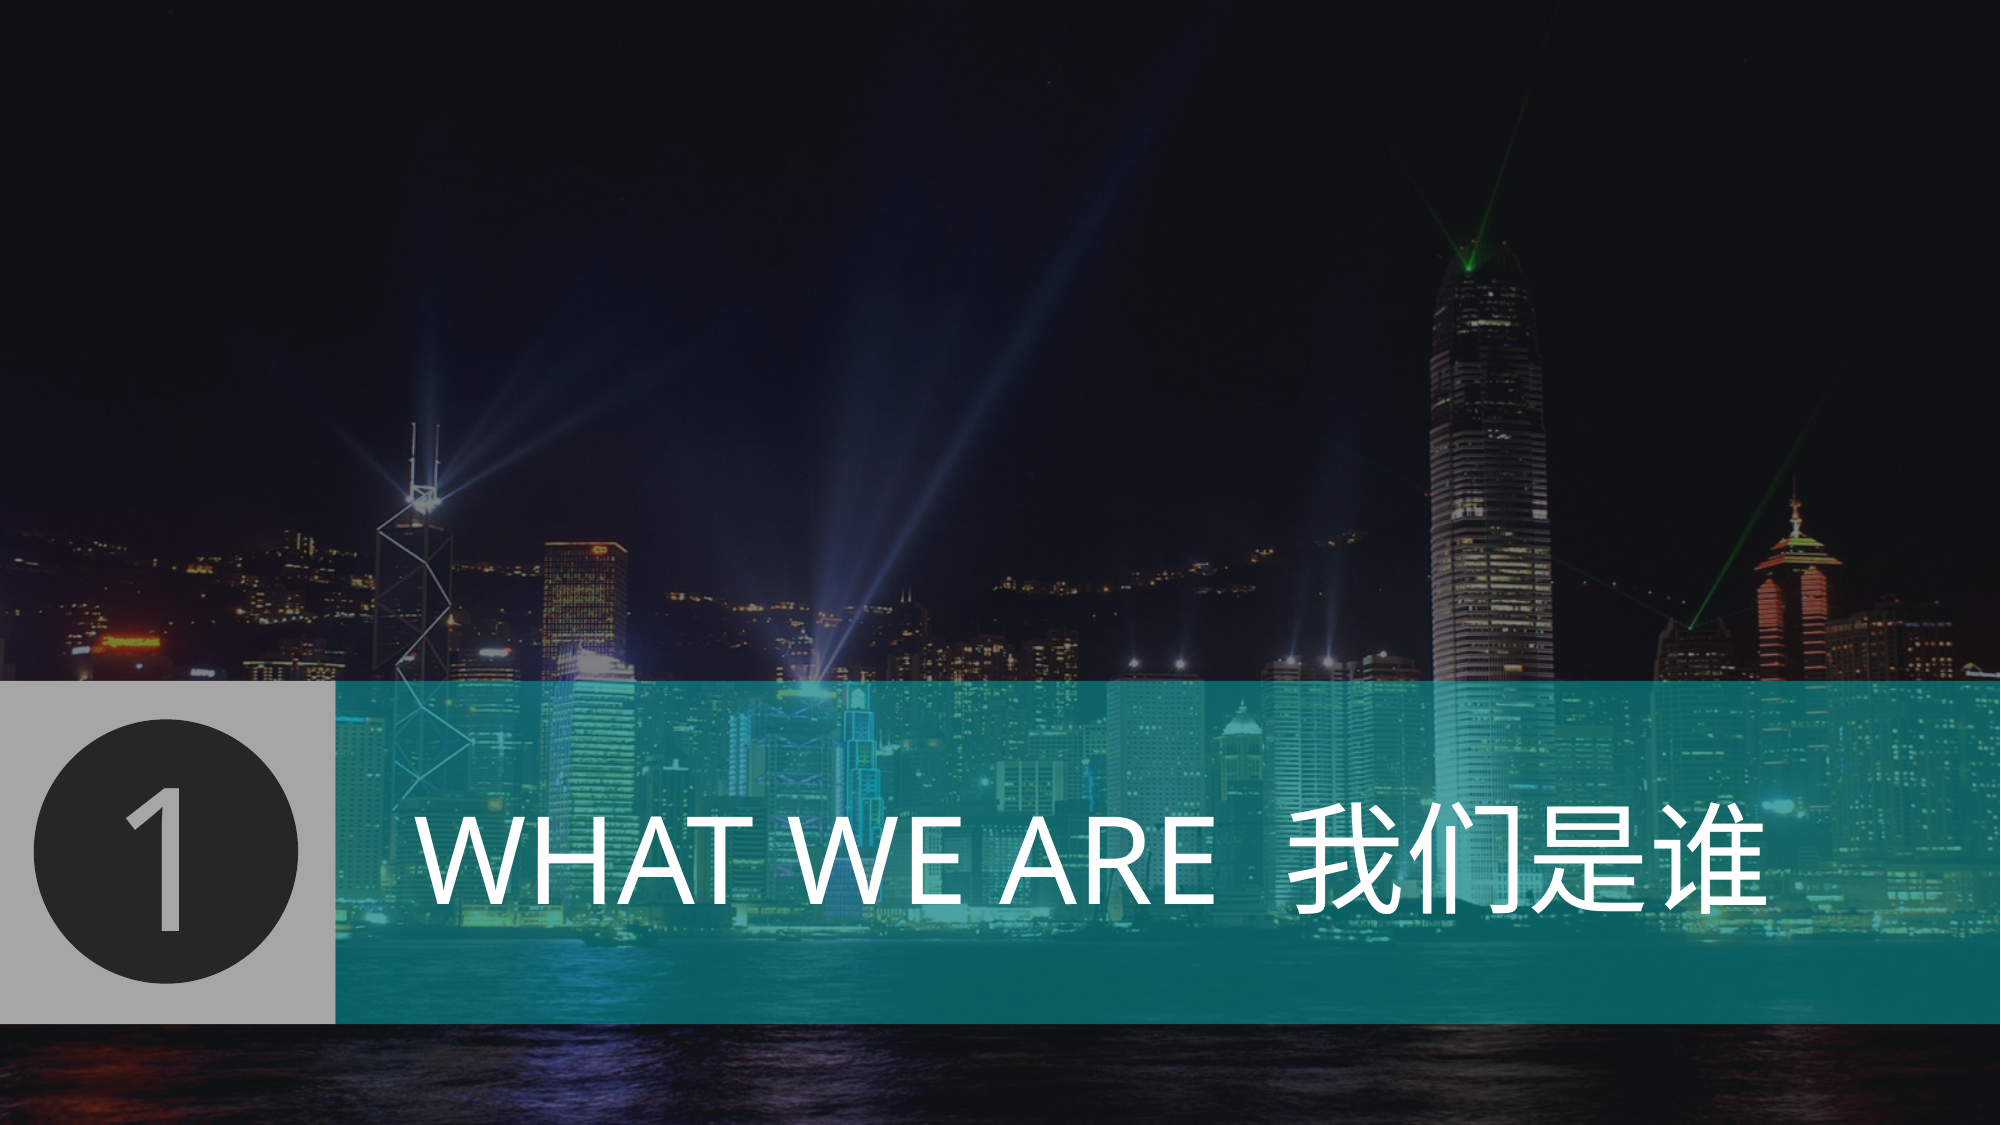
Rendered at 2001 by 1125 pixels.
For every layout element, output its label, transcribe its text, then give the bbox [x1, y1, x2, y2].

text_box WHAT WE ARE 我们是谁 [398, 775, 1953, 937]
text_box [0, 680, 335, 1025]
text_box [335, 680, 2000, 1025]
text_box 1 [33, 718, 299, 985]
